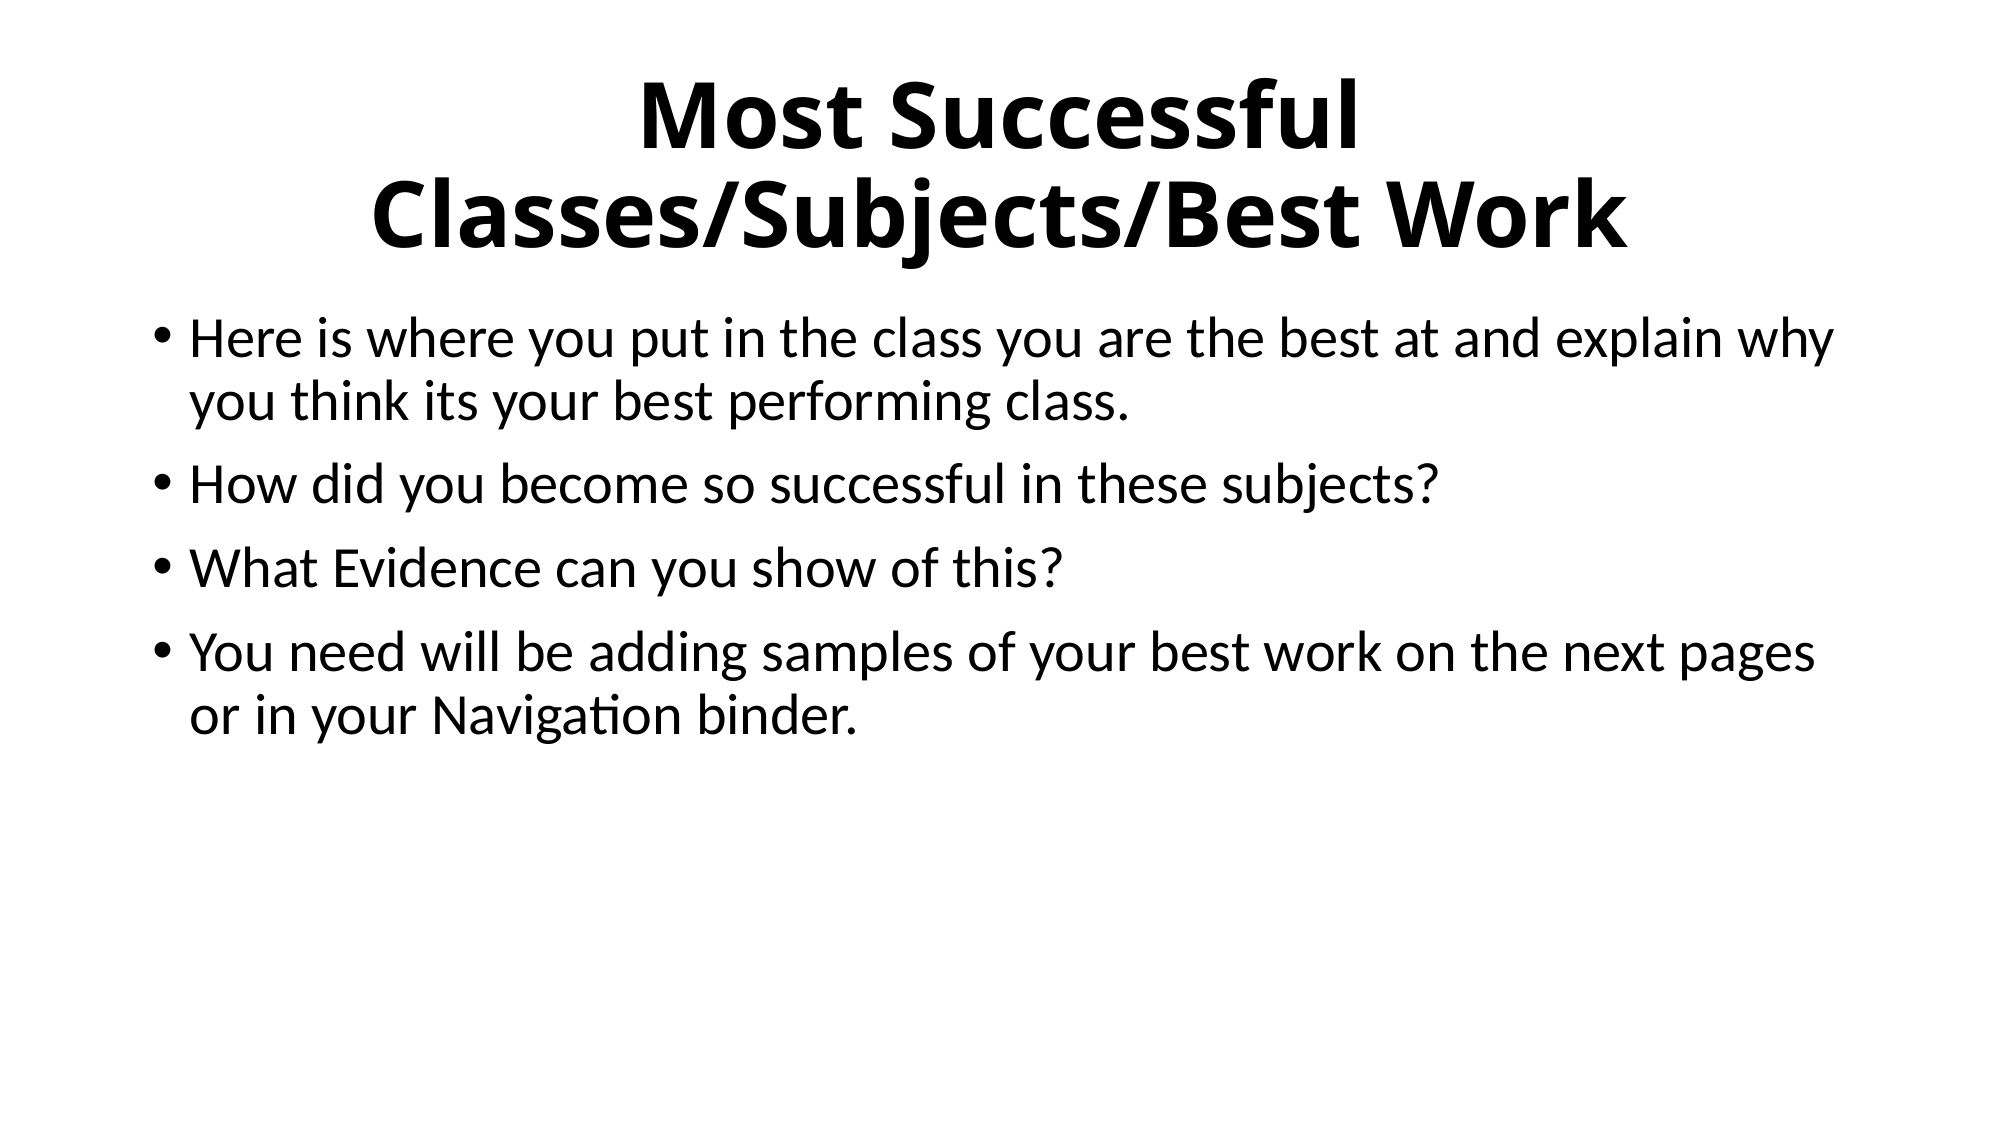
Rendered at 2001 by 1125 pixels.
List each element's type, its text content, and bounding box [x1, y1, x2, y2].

title Most Successful Classes/Subjects/Best Work [137, 59, 1863, 278]
list Here is where you put in the class you are the best at and explain why you think its your best performing class. How did you become so successful in these subjects? What Evidence can you show of this? You need will be adding samples of your best work on the next pages or in your Navigation binder. [137, 299, 1863, 1014]
